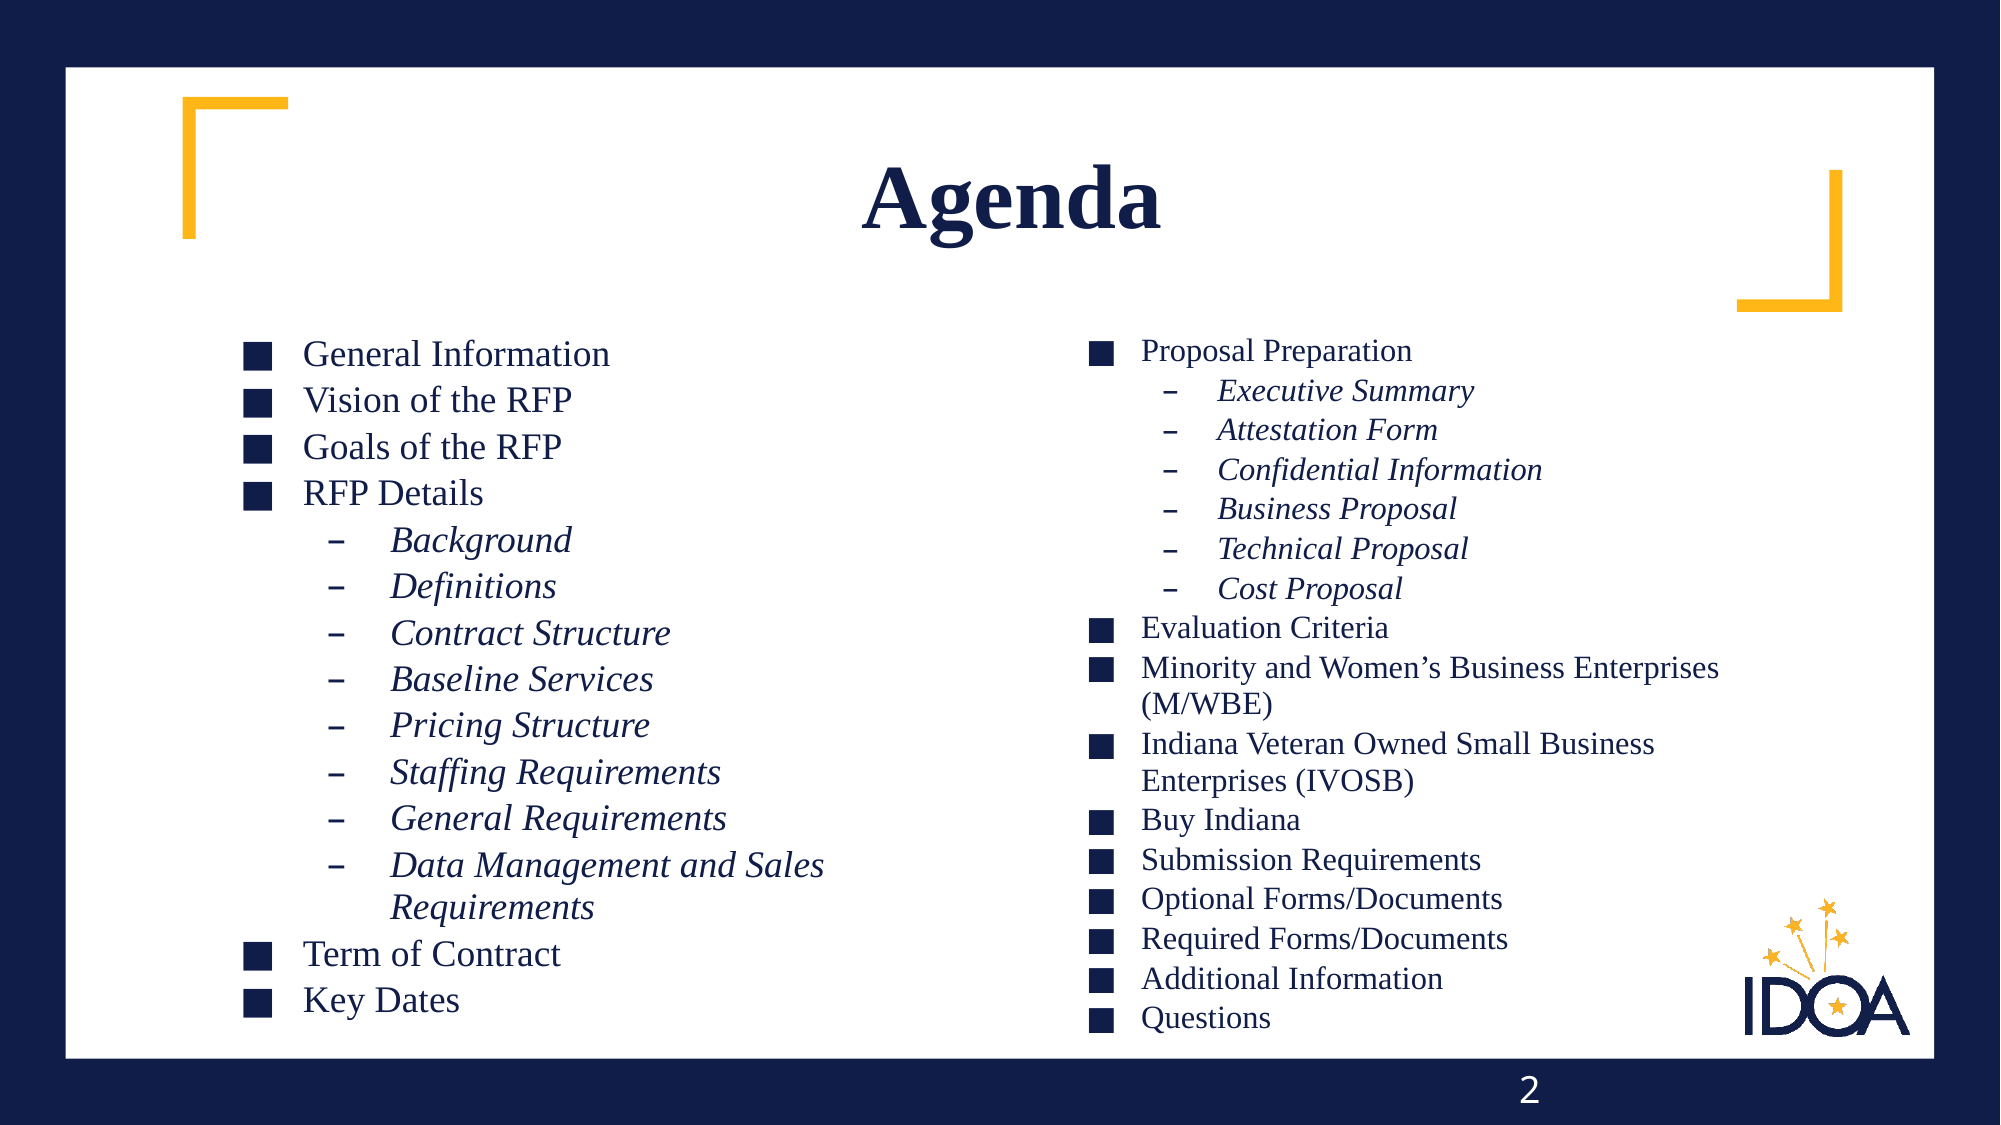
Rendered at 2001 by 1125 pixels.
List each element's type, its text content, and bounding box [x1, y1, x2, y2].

slide_number 2 [1504, 1058, 1767, 1125]
picture [1702, 857, 1959, 1114]
list Proposal Preparation Executive Summary Attestation Form Confidential Information Business Proposal Technical Proposal Cost Proposal Evaluation Criteria Minority and Women’s Business Enterprises (M/WBE) Indiana Veteran Owned Small Business Enterprises (IVOSB) Buy Indiana Submission Requirements Optional Forms/Documents Required Forms/Documents Additional Information Questions [1071, 324, 1800, 1044]
list General Information Vision of the RFP Goals of the RFP RFP Details Background Definitions Contract Structure Baseline Services Pricing Structure Staffing Requirements General Requirements Data Management and Sales Requirements Term of Contract Key Dates [225, 324, 984, 1125]
title Agenda [225, 142, 1800, 279]
